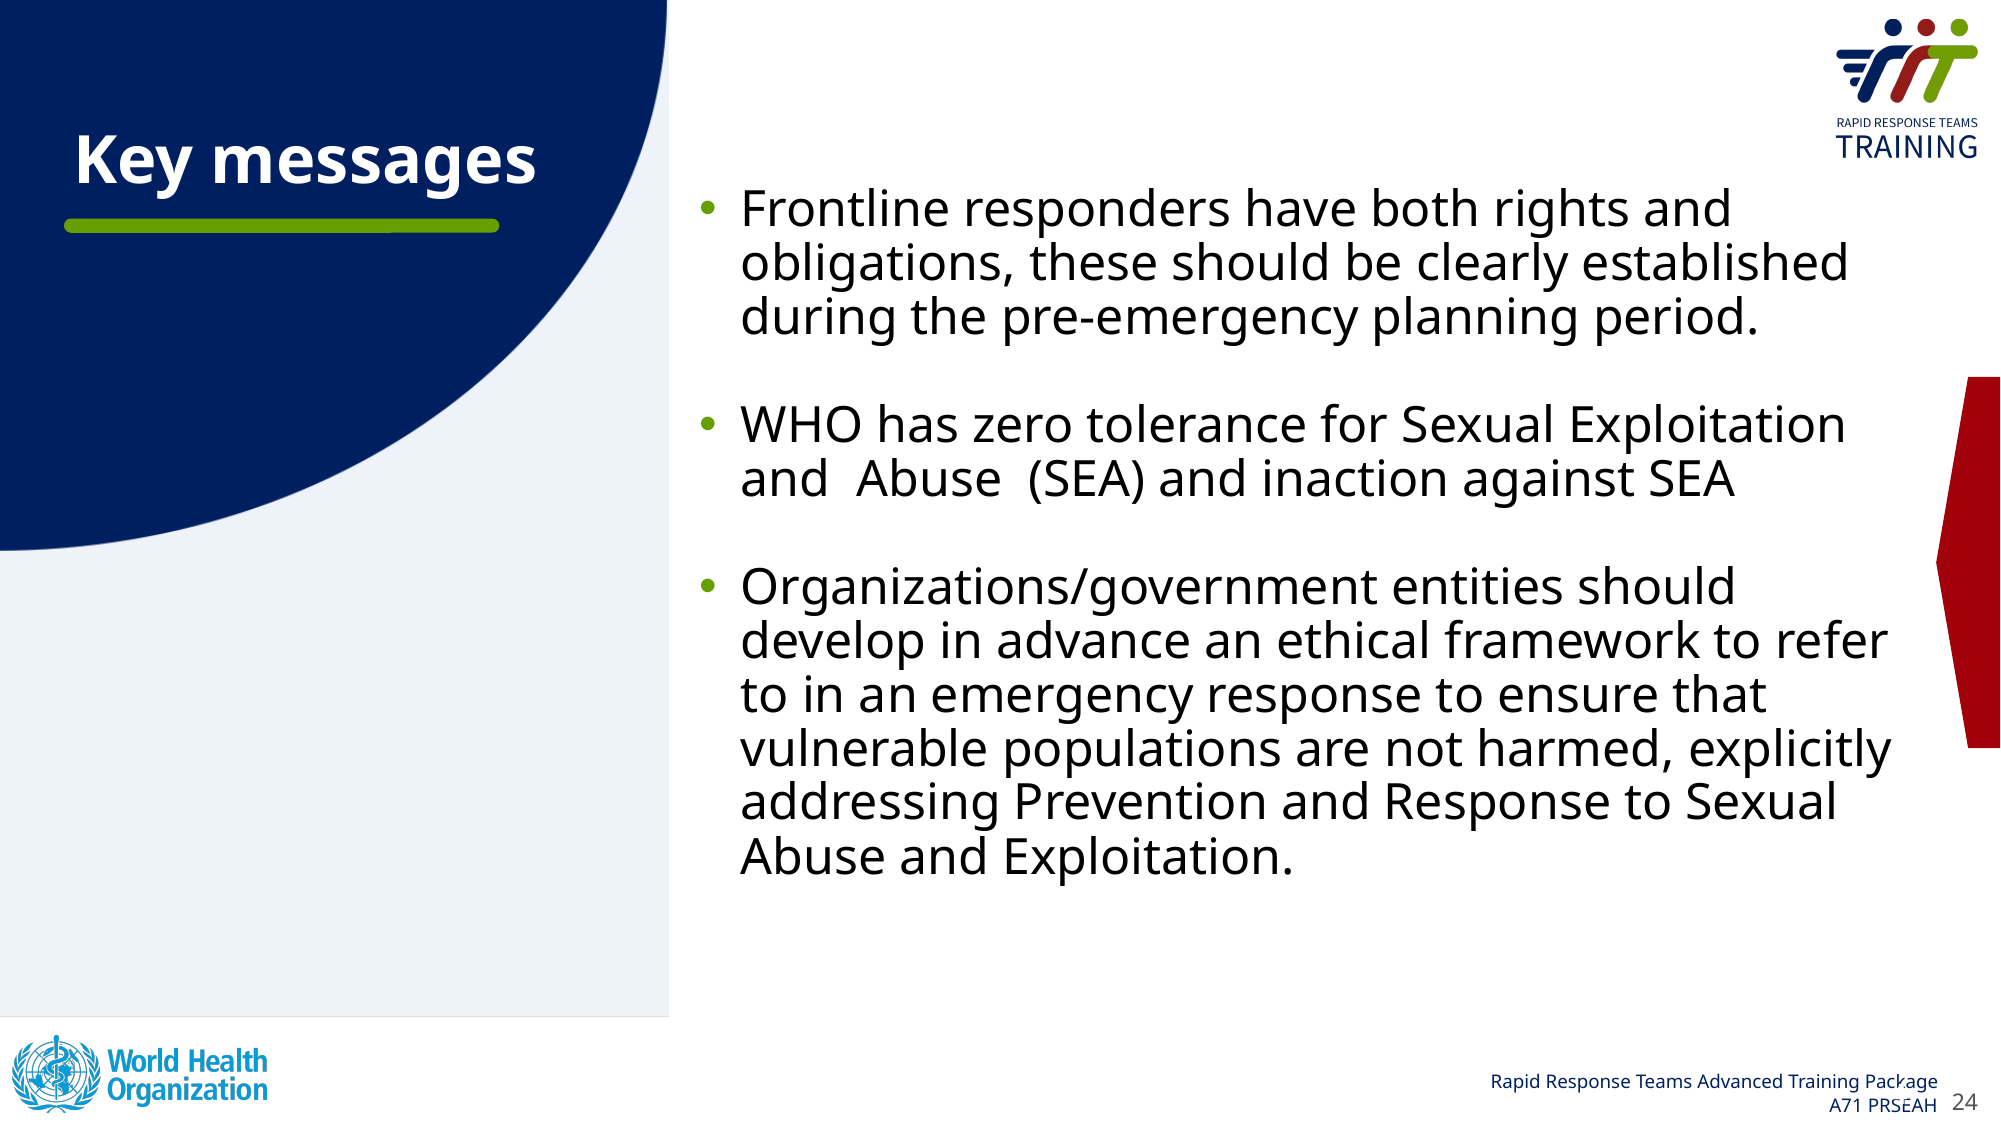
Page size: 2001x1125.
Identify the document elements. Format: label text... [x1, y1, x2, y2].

picture [0, 0, 669, 1018]
picture [12, 1083, 48, 1113]
picture [12, 1035, 267, 1113]
picture [1835, 19, 1978, 167]
picture [58, 1050, 64, 1058]
slide_number 24 [1882, 1037, 1930, 1092]
list Frontline responders have both rights and obligations, these should be clearly established during the pre-emergency planning period. WHO has zero tolerance for Sexual Exploitation and Abuse (SEA) and inaction against SEA Organizations/government entities should develop in advance an ethical framework to refer to in an emergency response to ensure that vulnerable populations are not harmed, explicitly addressing Prevention and Response to Sexual Abuse and Exploitation. [691, 175, 1917, 1087]
